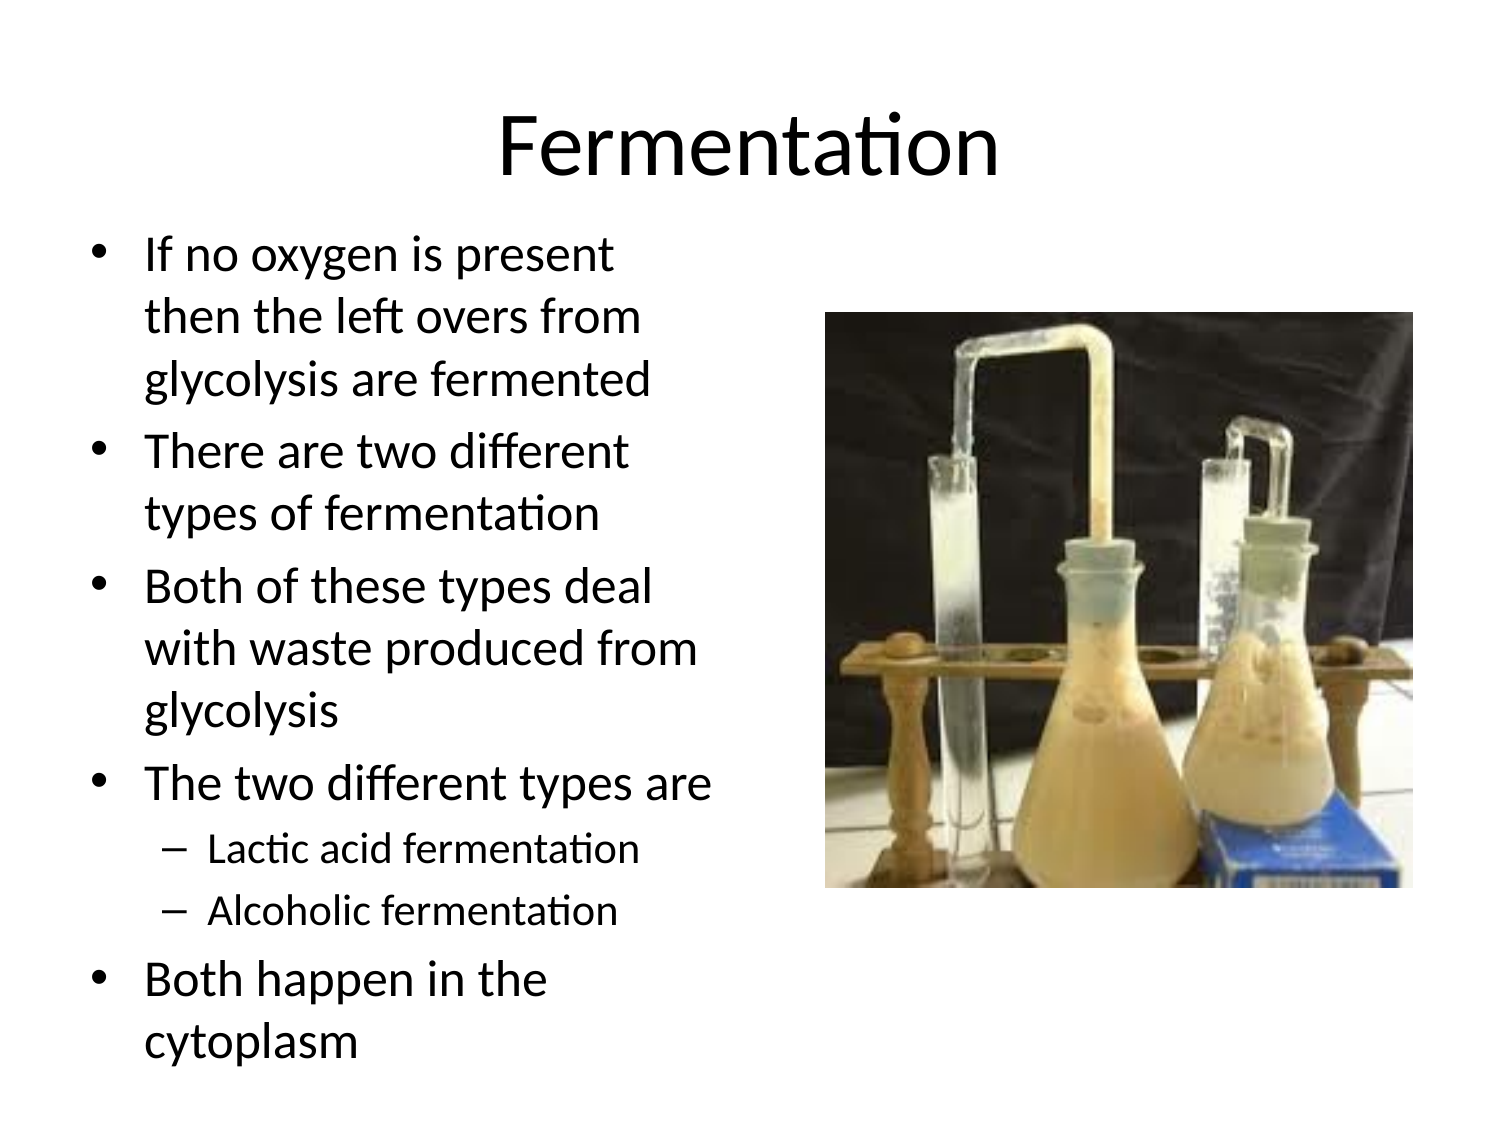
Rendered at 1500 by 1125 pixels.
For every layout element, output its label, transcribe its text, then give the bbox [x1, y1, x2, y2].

picture [824, 312, 1414, 888]
list If no oxygen is present then the left overs from glycolysis are fermented There are two different types of fermentation Both of these types deal with waste produced from glycolysis The two different types are Lactic acid fermentation Alcoholic fermentation Both happen in the cytoplasm [75, 212, 738, 1088]
title Fermentation [75, 45, 1425, 233]
